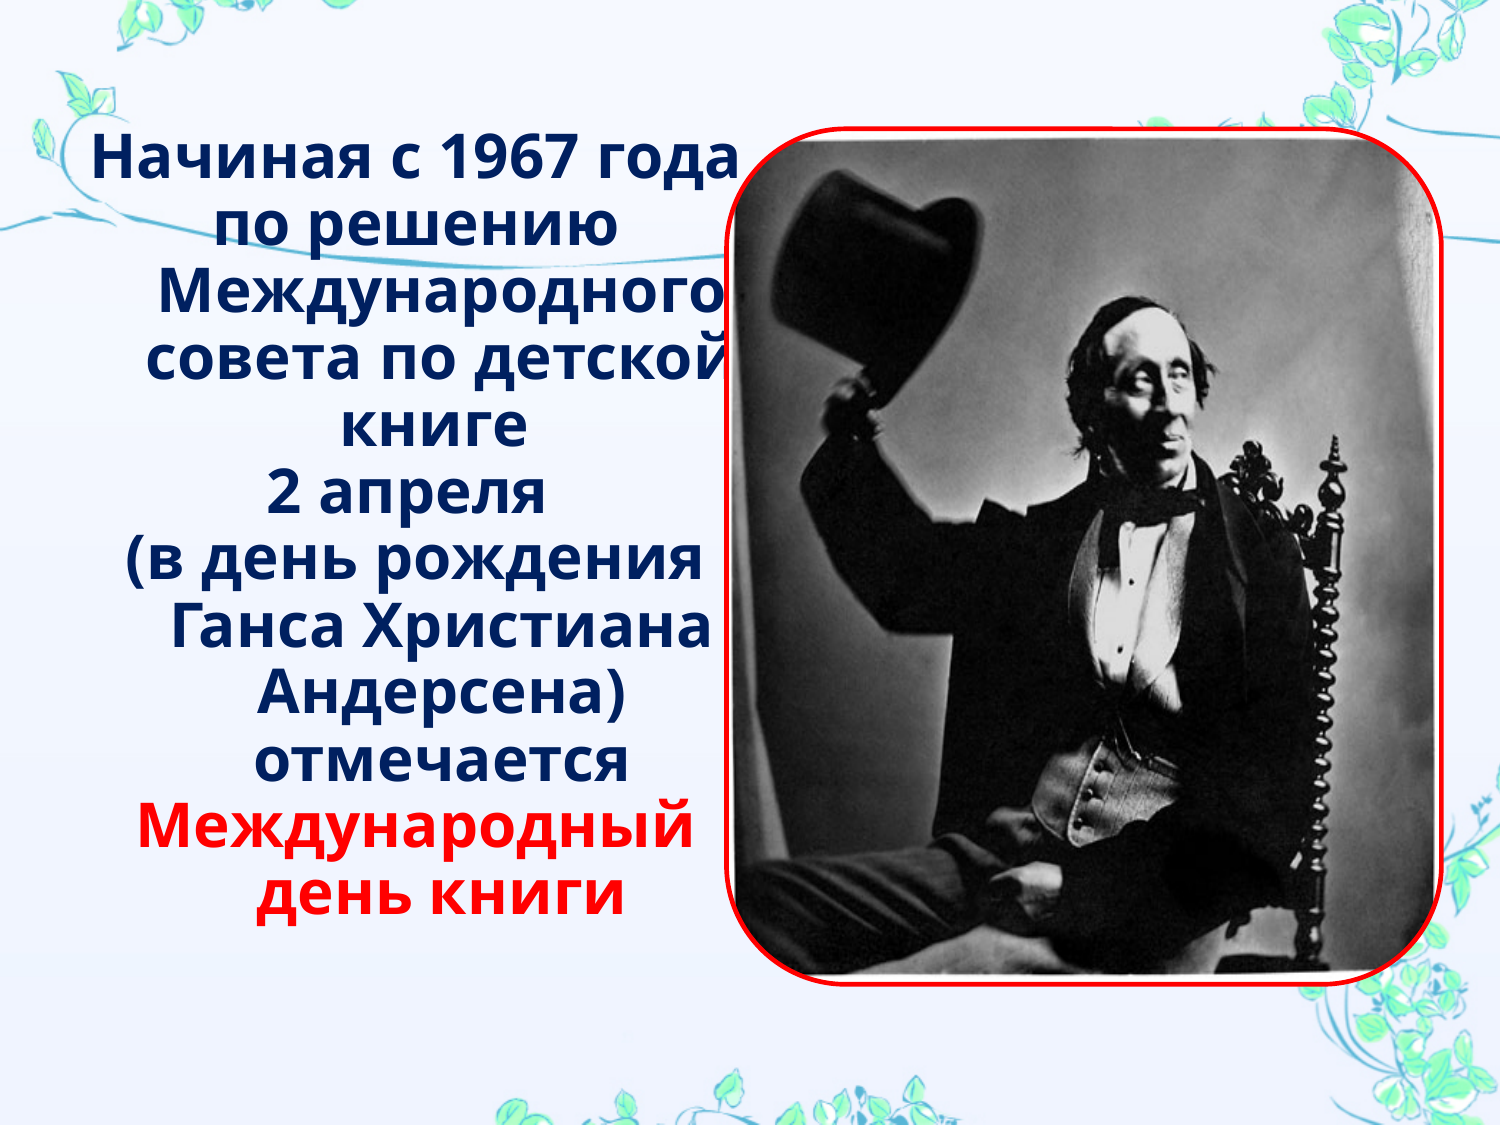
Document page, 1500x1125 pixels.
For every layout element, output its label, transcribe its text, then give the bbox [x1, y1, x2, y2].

picture [0, 0, 1500, 1125]
list Начиная с 1967 года по решению Международного совета по детской книге 2 апреля (в день рождения Ганса Христиана Андерсена) отмечается Международный день книги [70, 117, 762, 1001]
